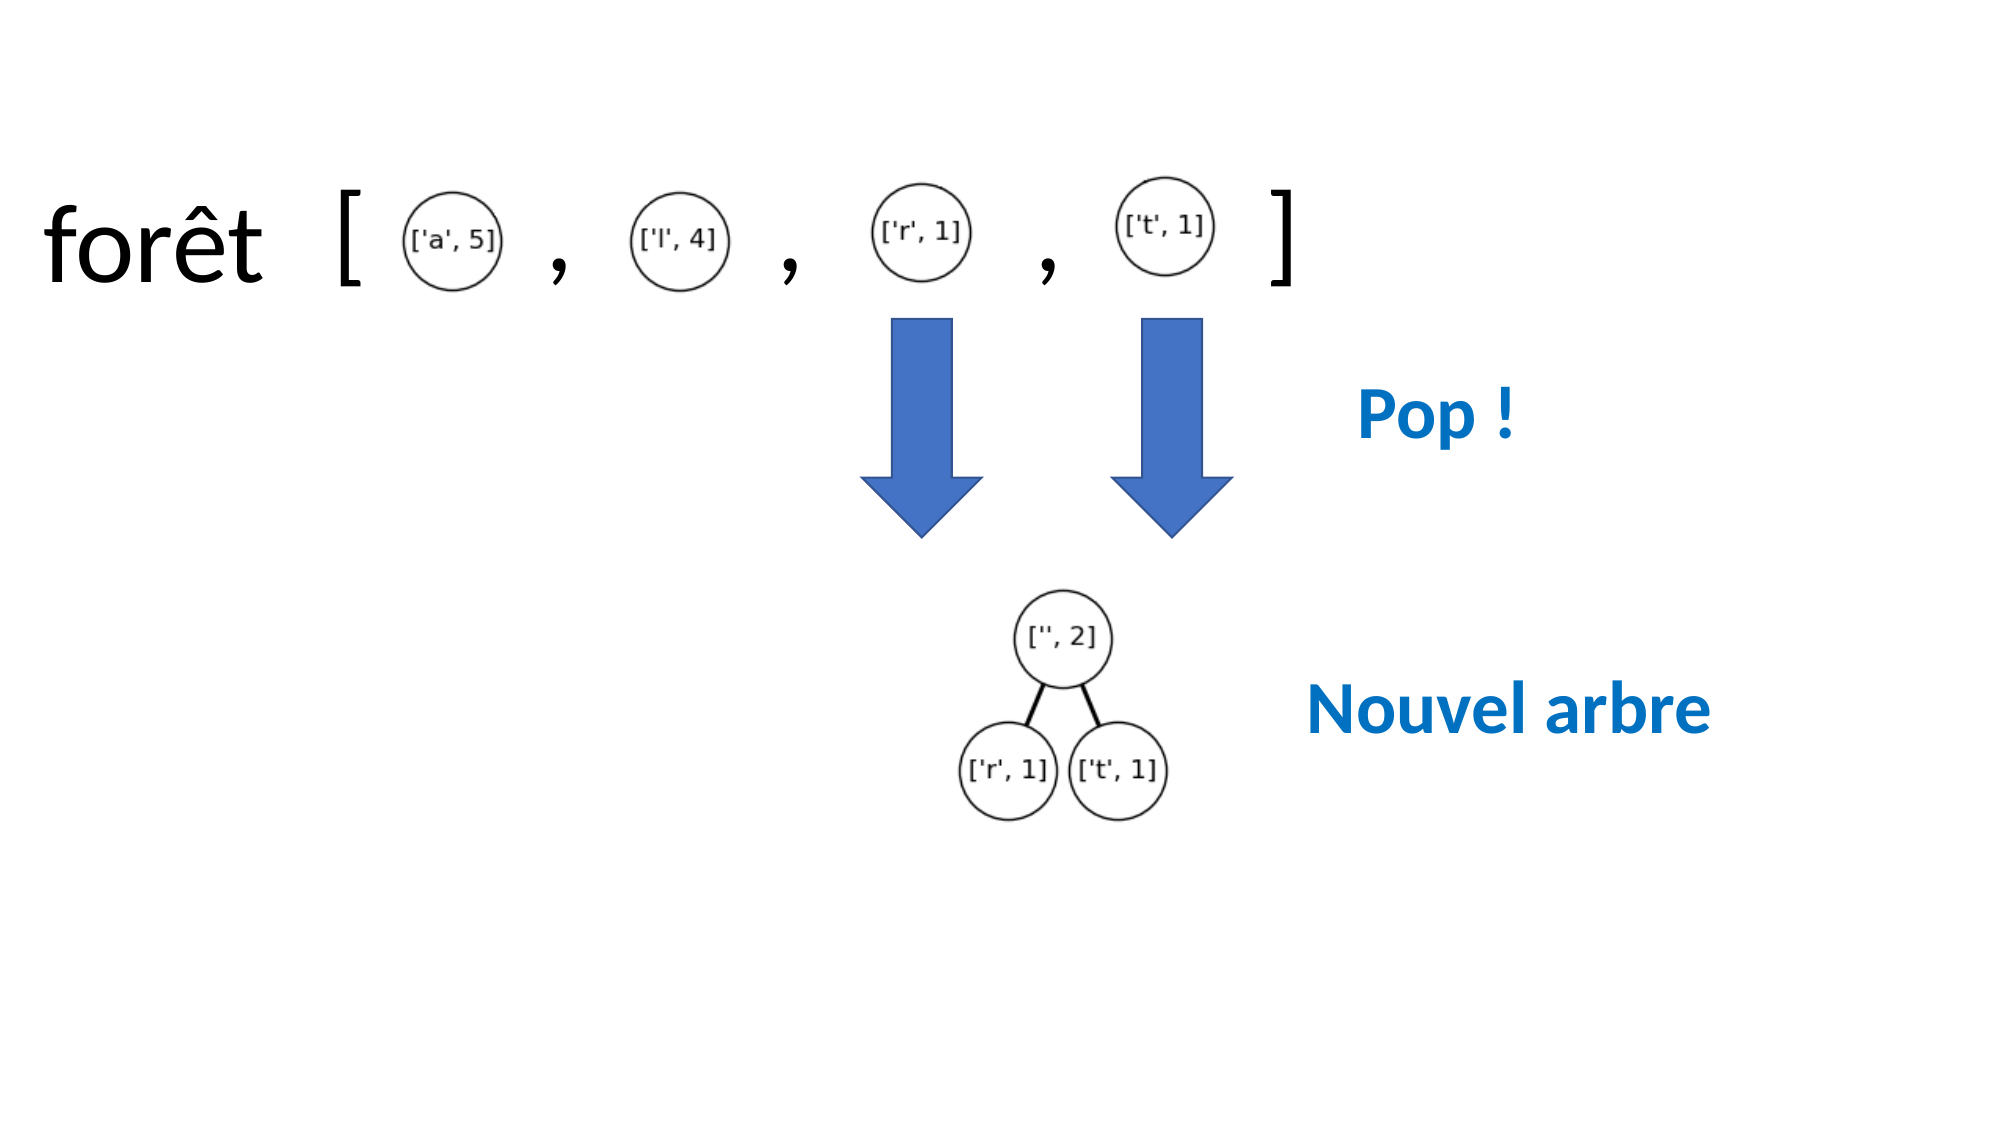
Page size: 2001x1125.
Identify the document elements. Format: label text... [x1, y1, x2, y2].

text_box [859, 317, 985, 539]
text_box Nouvel arbre [1291, 650, 1728, 756]
picture [375, 167, 515, 304]
text_box [1109, 317, 1235, 539]
picture [1113, 171, 1232, 300]
text_box Pop ! [1342, 356, 1534, 462]
picture [626, 172, 741, 306]
picture [939, 562, 1232, 846]
text_box [ , , , ] [317, 151, 1683, 302]
picture [861, 168, 981, 309]
text_box forêt [28, 162, 332, 313]
